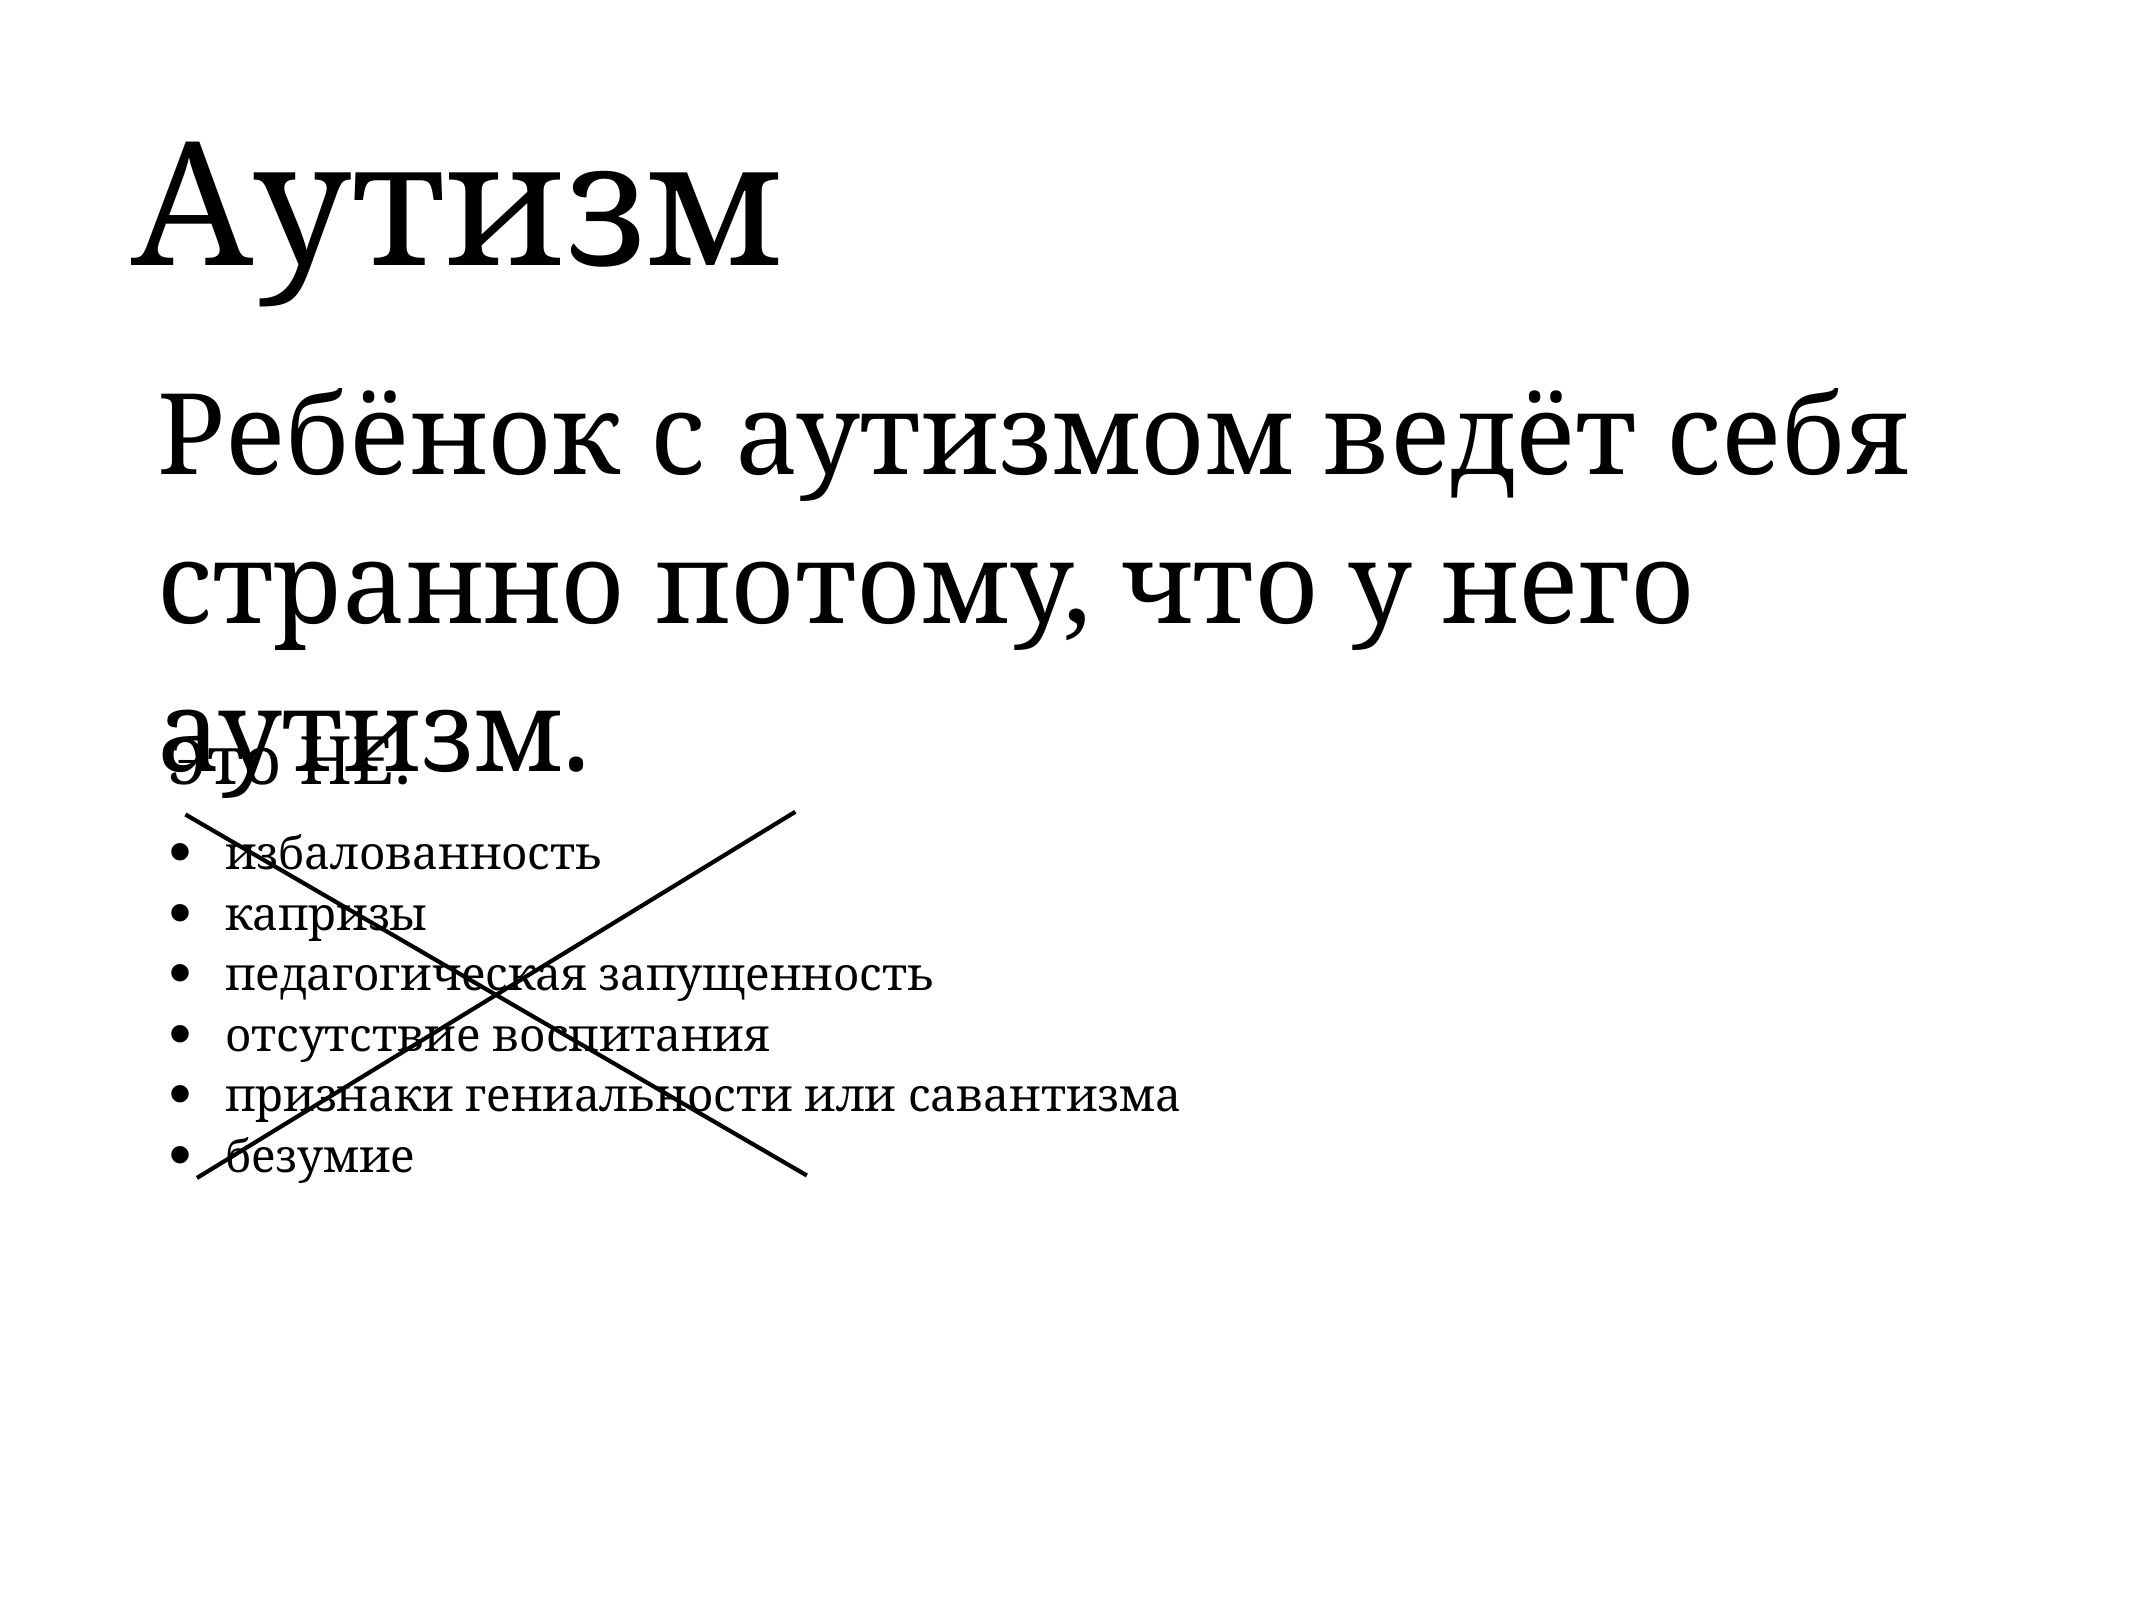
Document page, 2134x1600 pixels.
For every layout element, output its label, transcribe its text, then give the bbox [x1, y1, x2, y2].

text_box Ребёнок с аутизмом ведёт себя странно потому, что у него аутизм. [157, 348, 1988, 795]
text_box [185, 811, 808, 1179]
text_box Это НЕ: избалованность капризы педагогическая запущенность отсутствие воспитания признаки гениальности или савантизма безумие [168, 726, 1259, 1182]
text_box Аутизм [123, 107, 825, 311]
